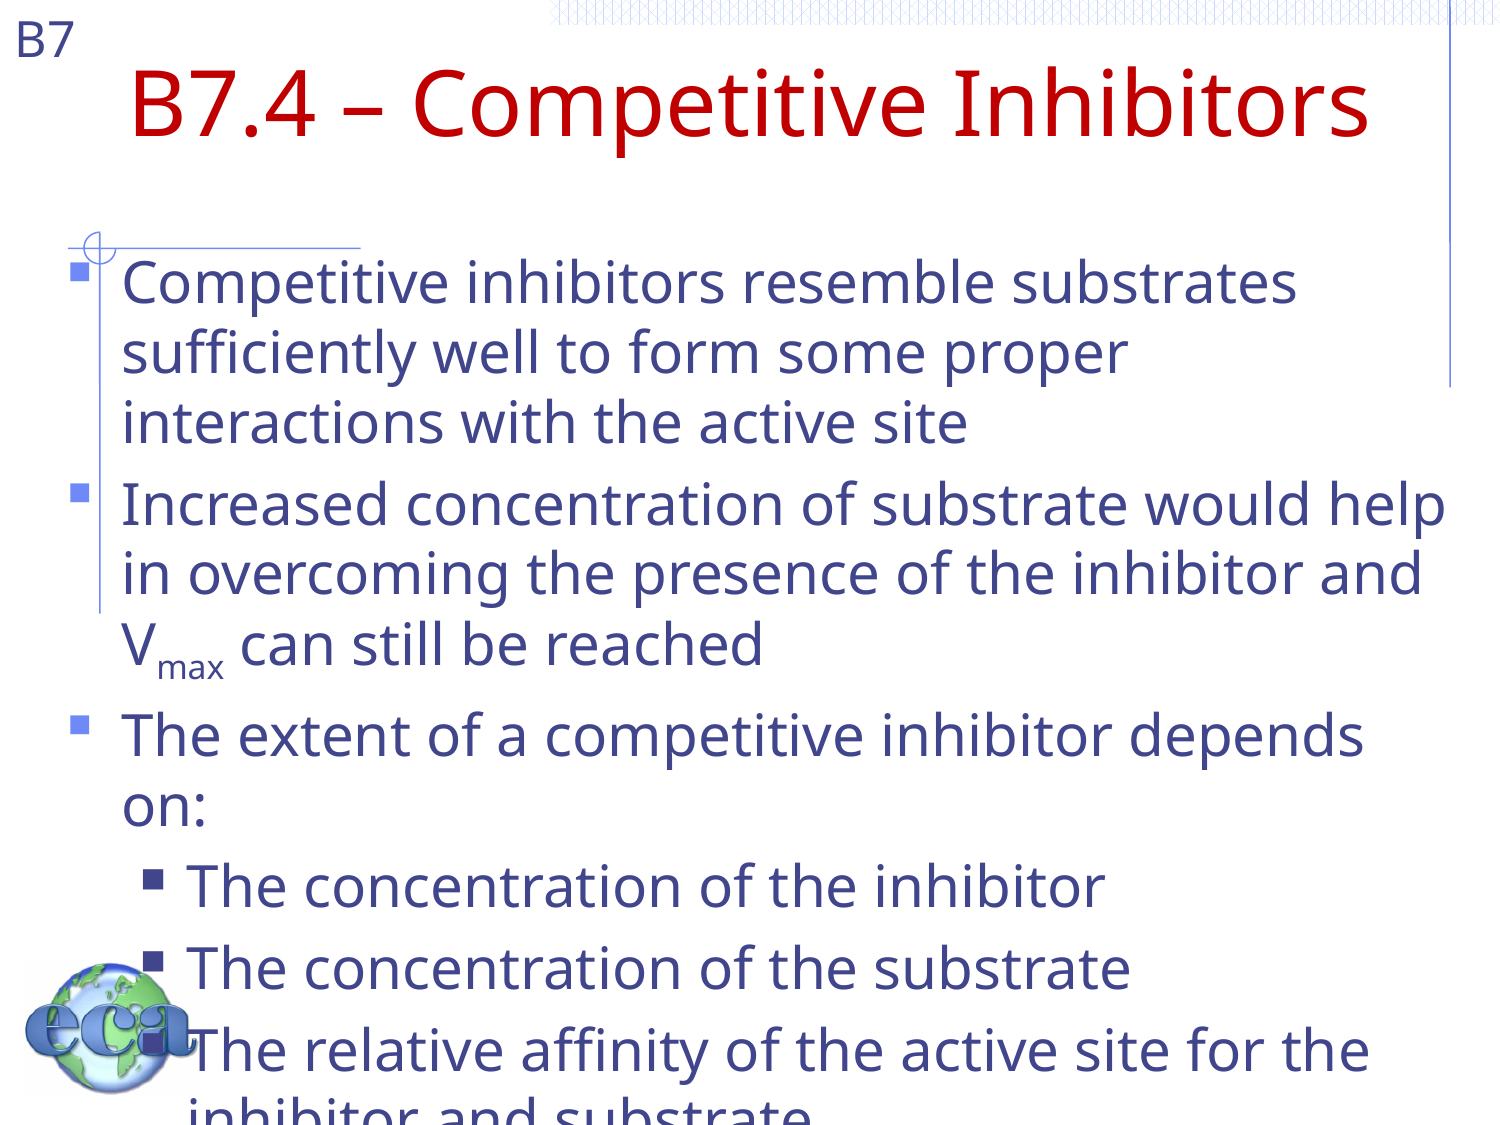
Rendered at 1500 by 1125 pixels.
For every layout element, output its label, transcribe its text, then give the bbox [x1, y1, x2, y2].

list Competitive inhibitors resemble substrates sufficiently well to form some proper interactions with the active site Increased concentration of substrate would help in overcoming the presence of the inhibitor and Vmax can still be reached The extent of a competitive inhibitor depends on: The concentration of the inhibitor The concentration of the substrate The relative affinity of the active site for the inhibitor and substrate [49, 237, 1463, 976]
title B7.4 – Competitive Inhibitors [37, 24, 1463, 163]
picture [23, 960, 200, 1096]
